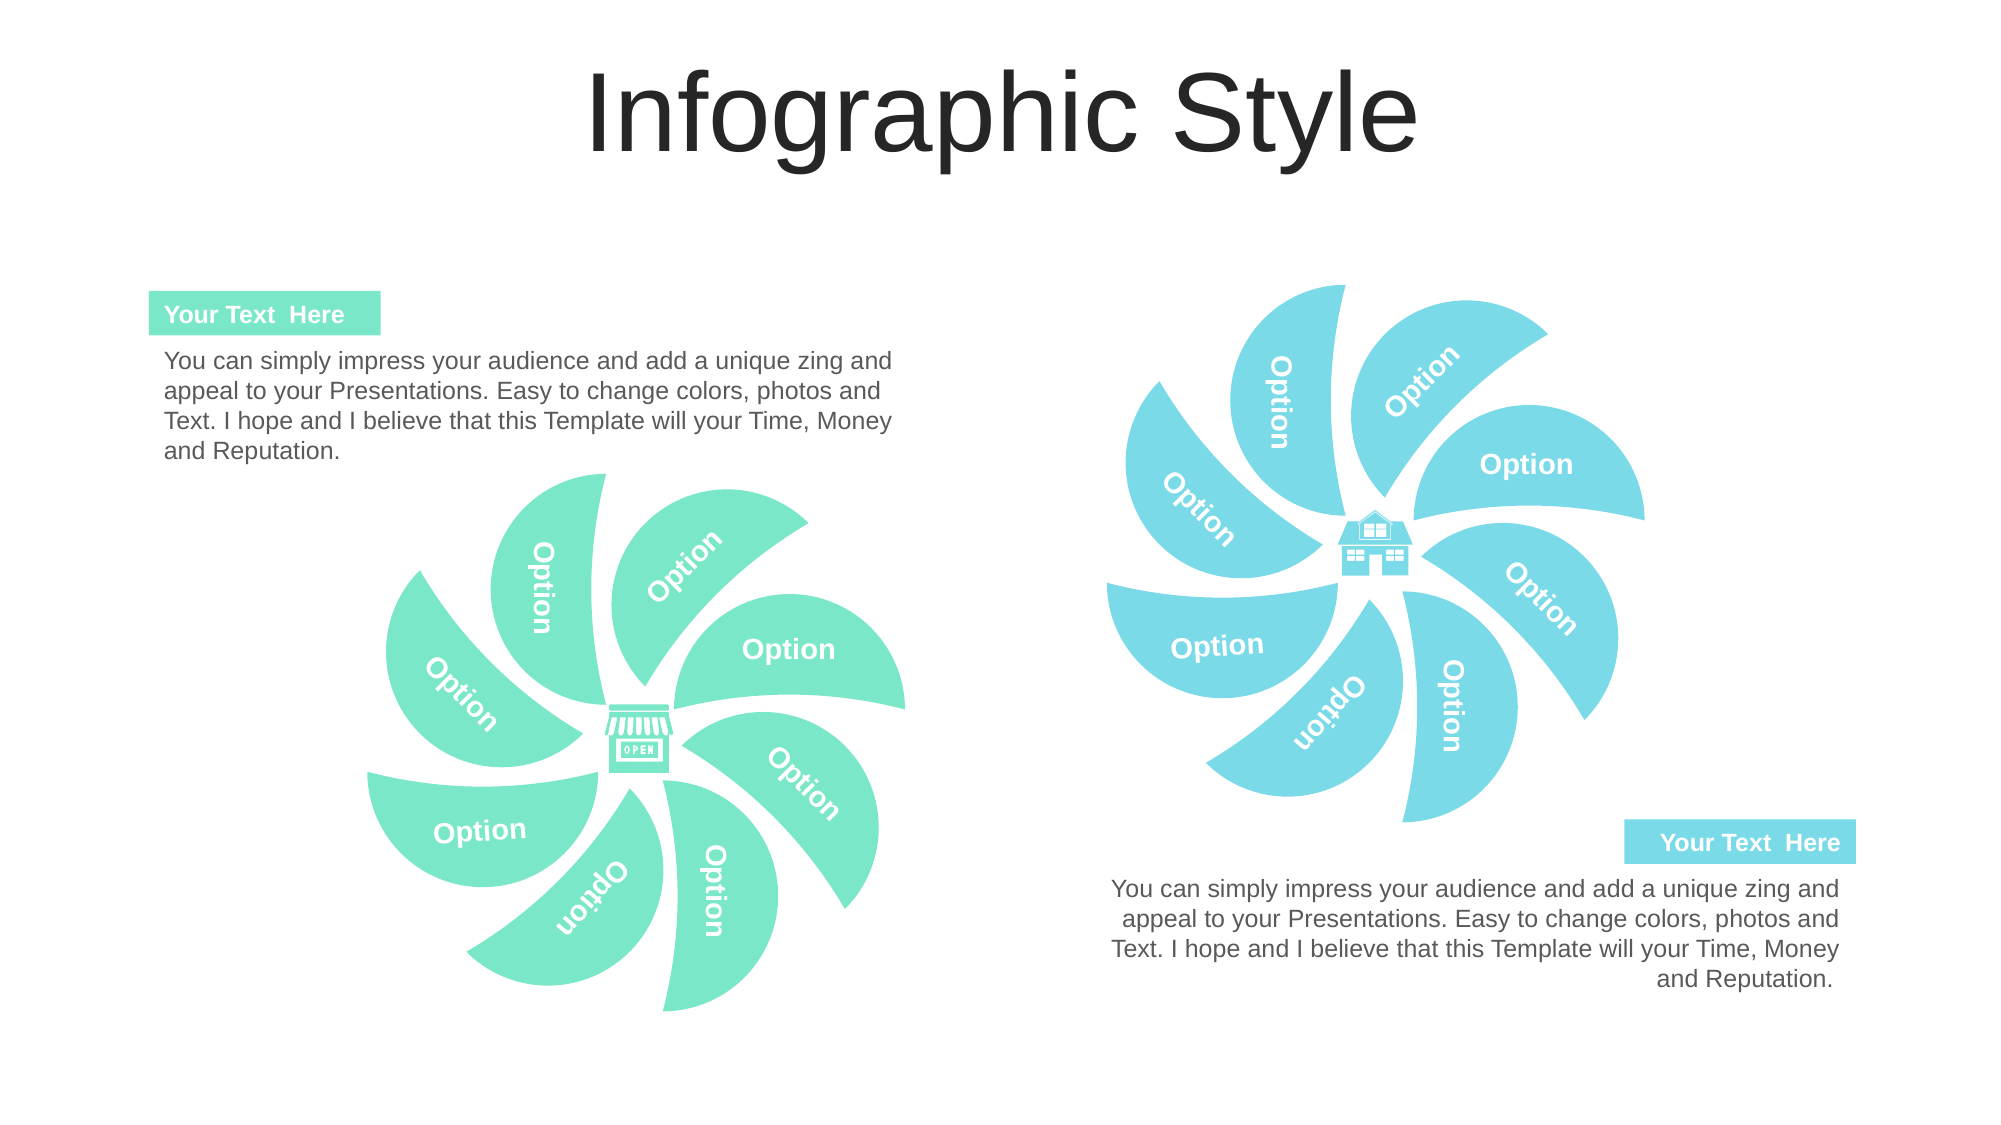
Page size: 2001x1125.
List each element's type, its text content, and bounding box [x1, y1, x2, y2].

text_box Your Text Here [148, 290, 381, 336]
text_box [367, 473, 905, 1012]
text_box You can simply impress your audience and add a unique zing and appeal to your Presentations. Easy to change colors, photos and Text. I hope and I believe that this Template will your Time, Money and Reputation. [1052, 865, 1856, 1001]
text_box You can simply impress your audience and add a unique zing and appeal to your Presentations. Easy to change colors, photos and Text. I hope and I believe that this Template will your Time, Money and Reputation. [149, 337, 957, 472]
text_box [1106, 284, 1645, 823]
list Infographic Style [53, 55, 1952, 175]
text_box Your Text Here [1624, 819, 1856, 864]
